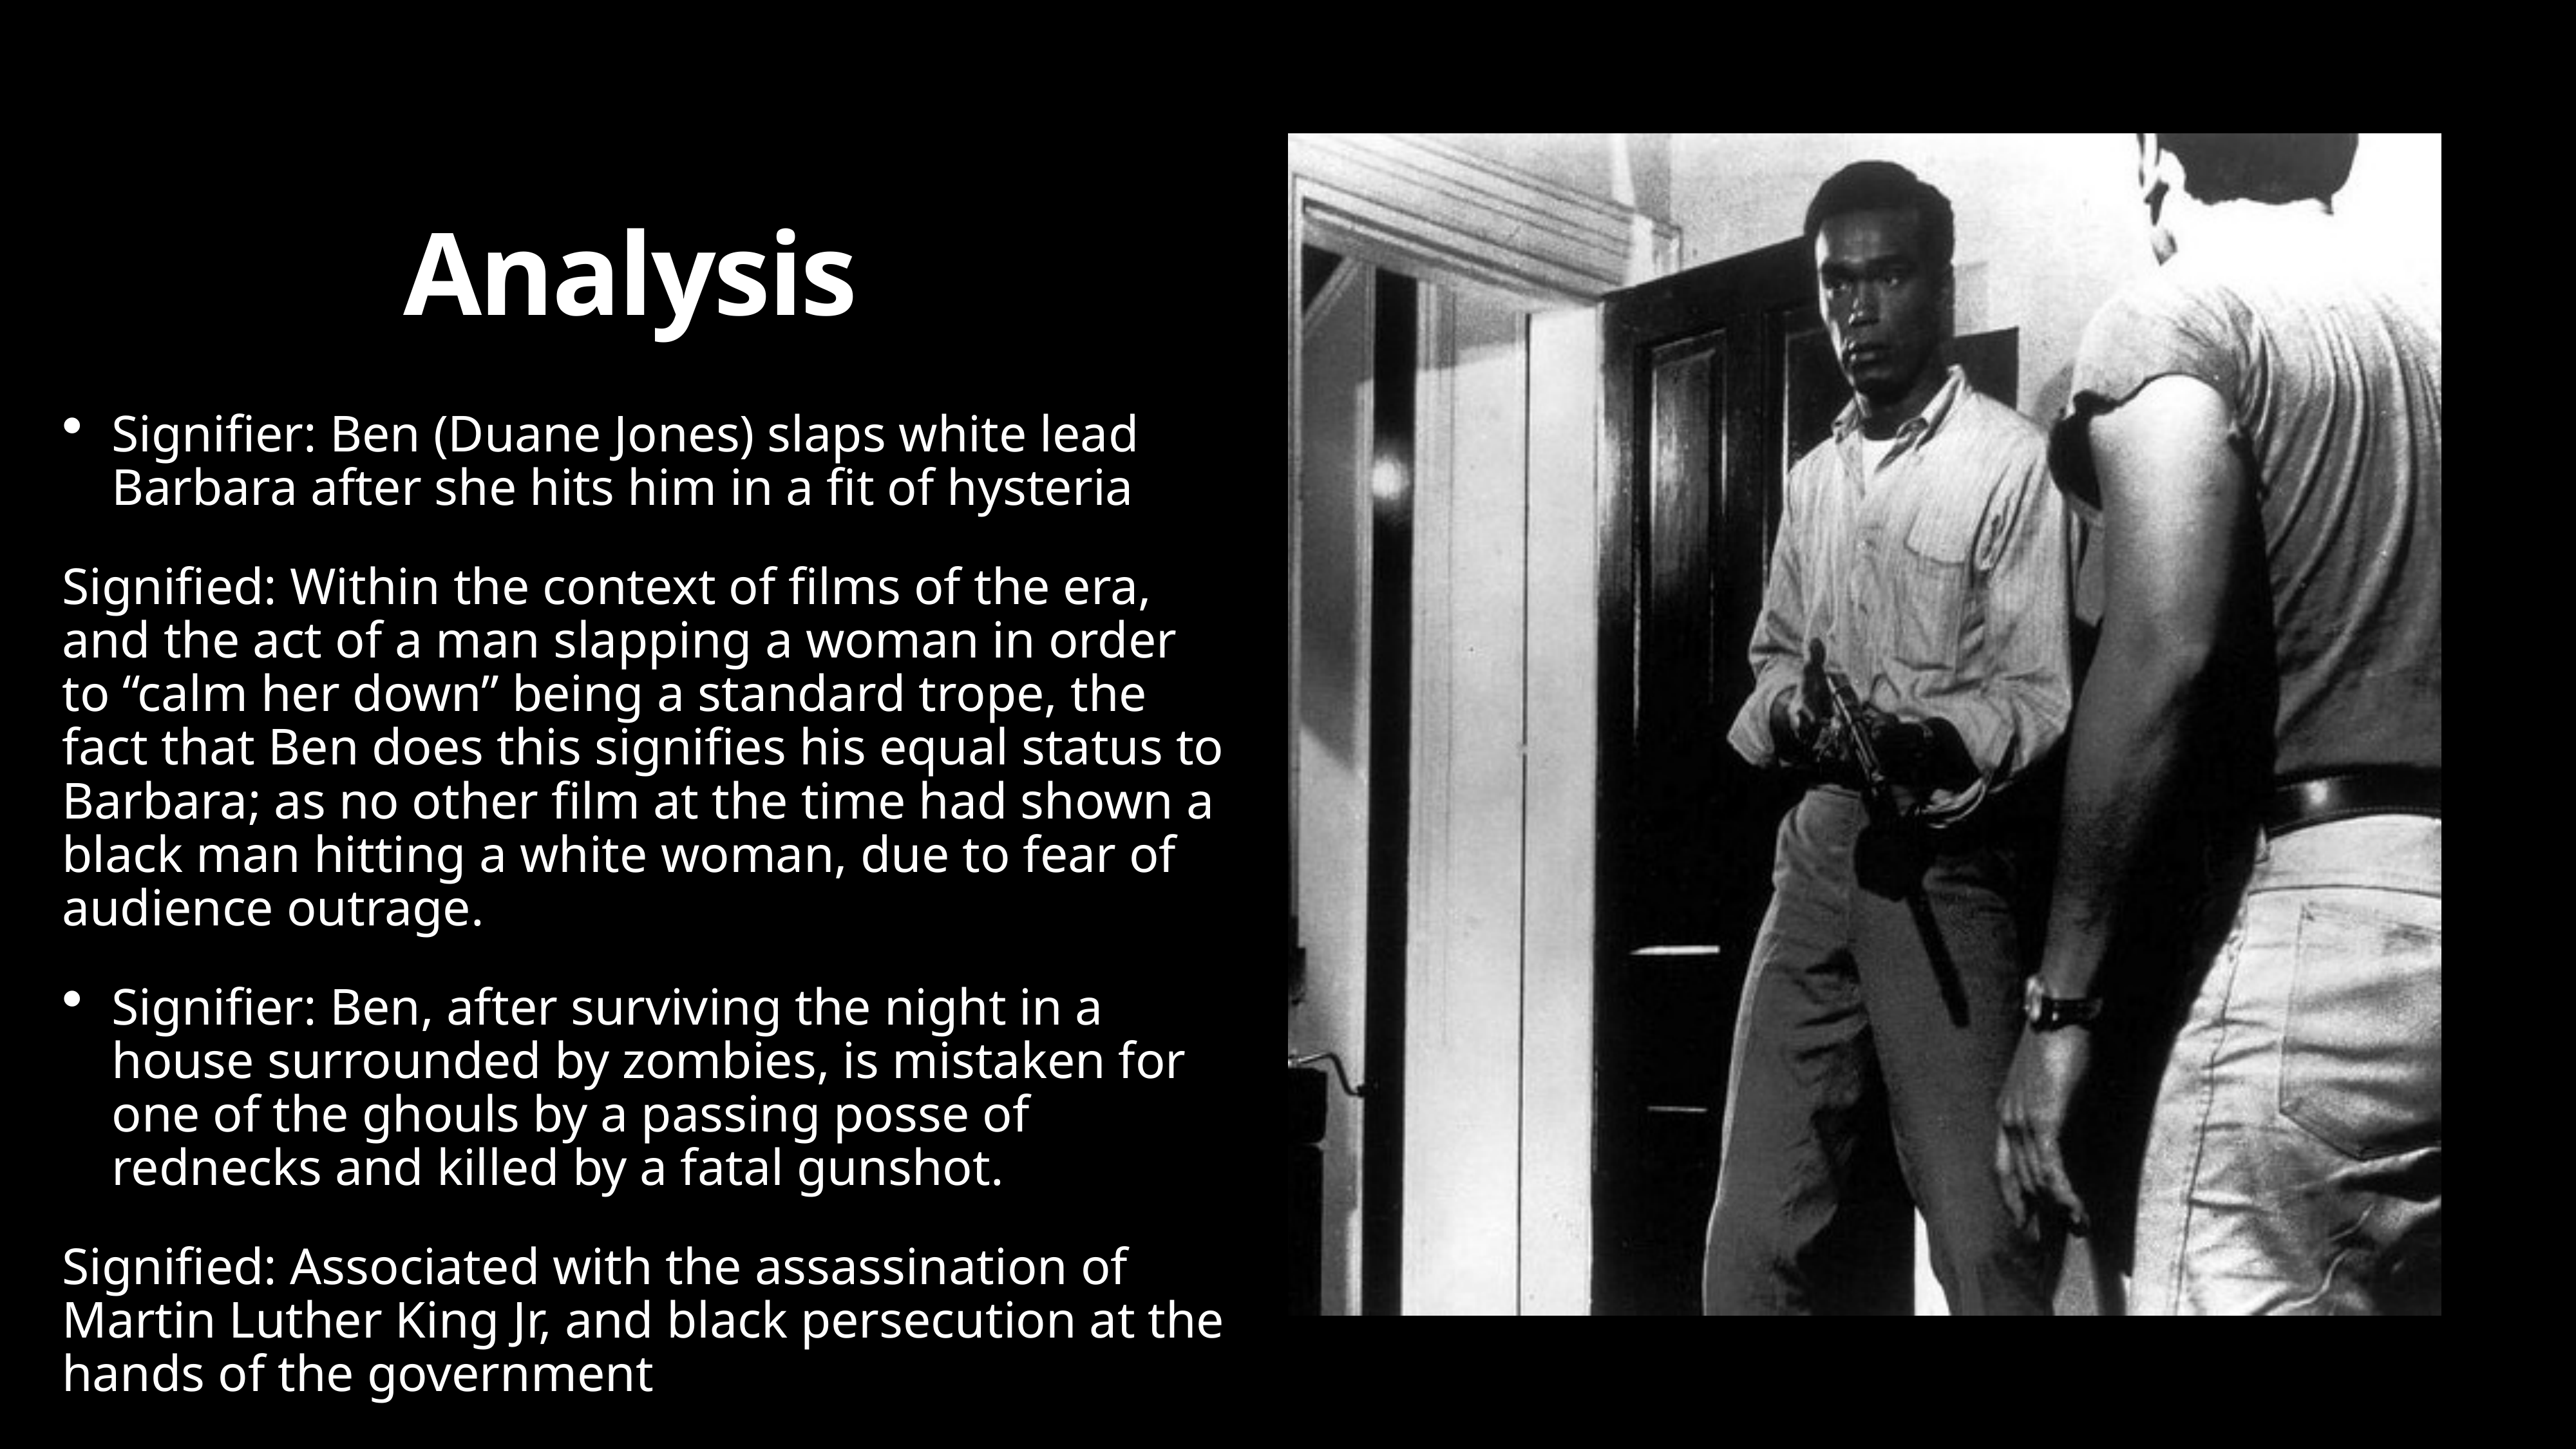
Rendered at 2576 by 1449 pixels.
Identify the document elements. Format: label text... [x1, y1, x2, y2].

picture [1287, 133, 2442, 1316]
list Signifier: Ben (Duane Jones) slaps white lead Barbara after she hits him in a fit of hysteria Signified: Within the context of films of the era, and the act of a man slapping a woman in order to “calm her down” being a standard trope, the fact that Ben does this signifies his equal status to Barbara; as no other film at the time had shown a black man hitting a white woman, due to fear of audience outrage. Signifier: Ben, after surviving the night in a house surrounded by zombies, is mistaken for one of the ghouls by a passing posse of rednecks and killed by a fatal gunshot. Signified: Associated with the assassination of Martin Luther King Jr, and black persecution at the hands of the government [56, 403, 1232, 1387]
title Analysis [127, 222, 1161, 375]
